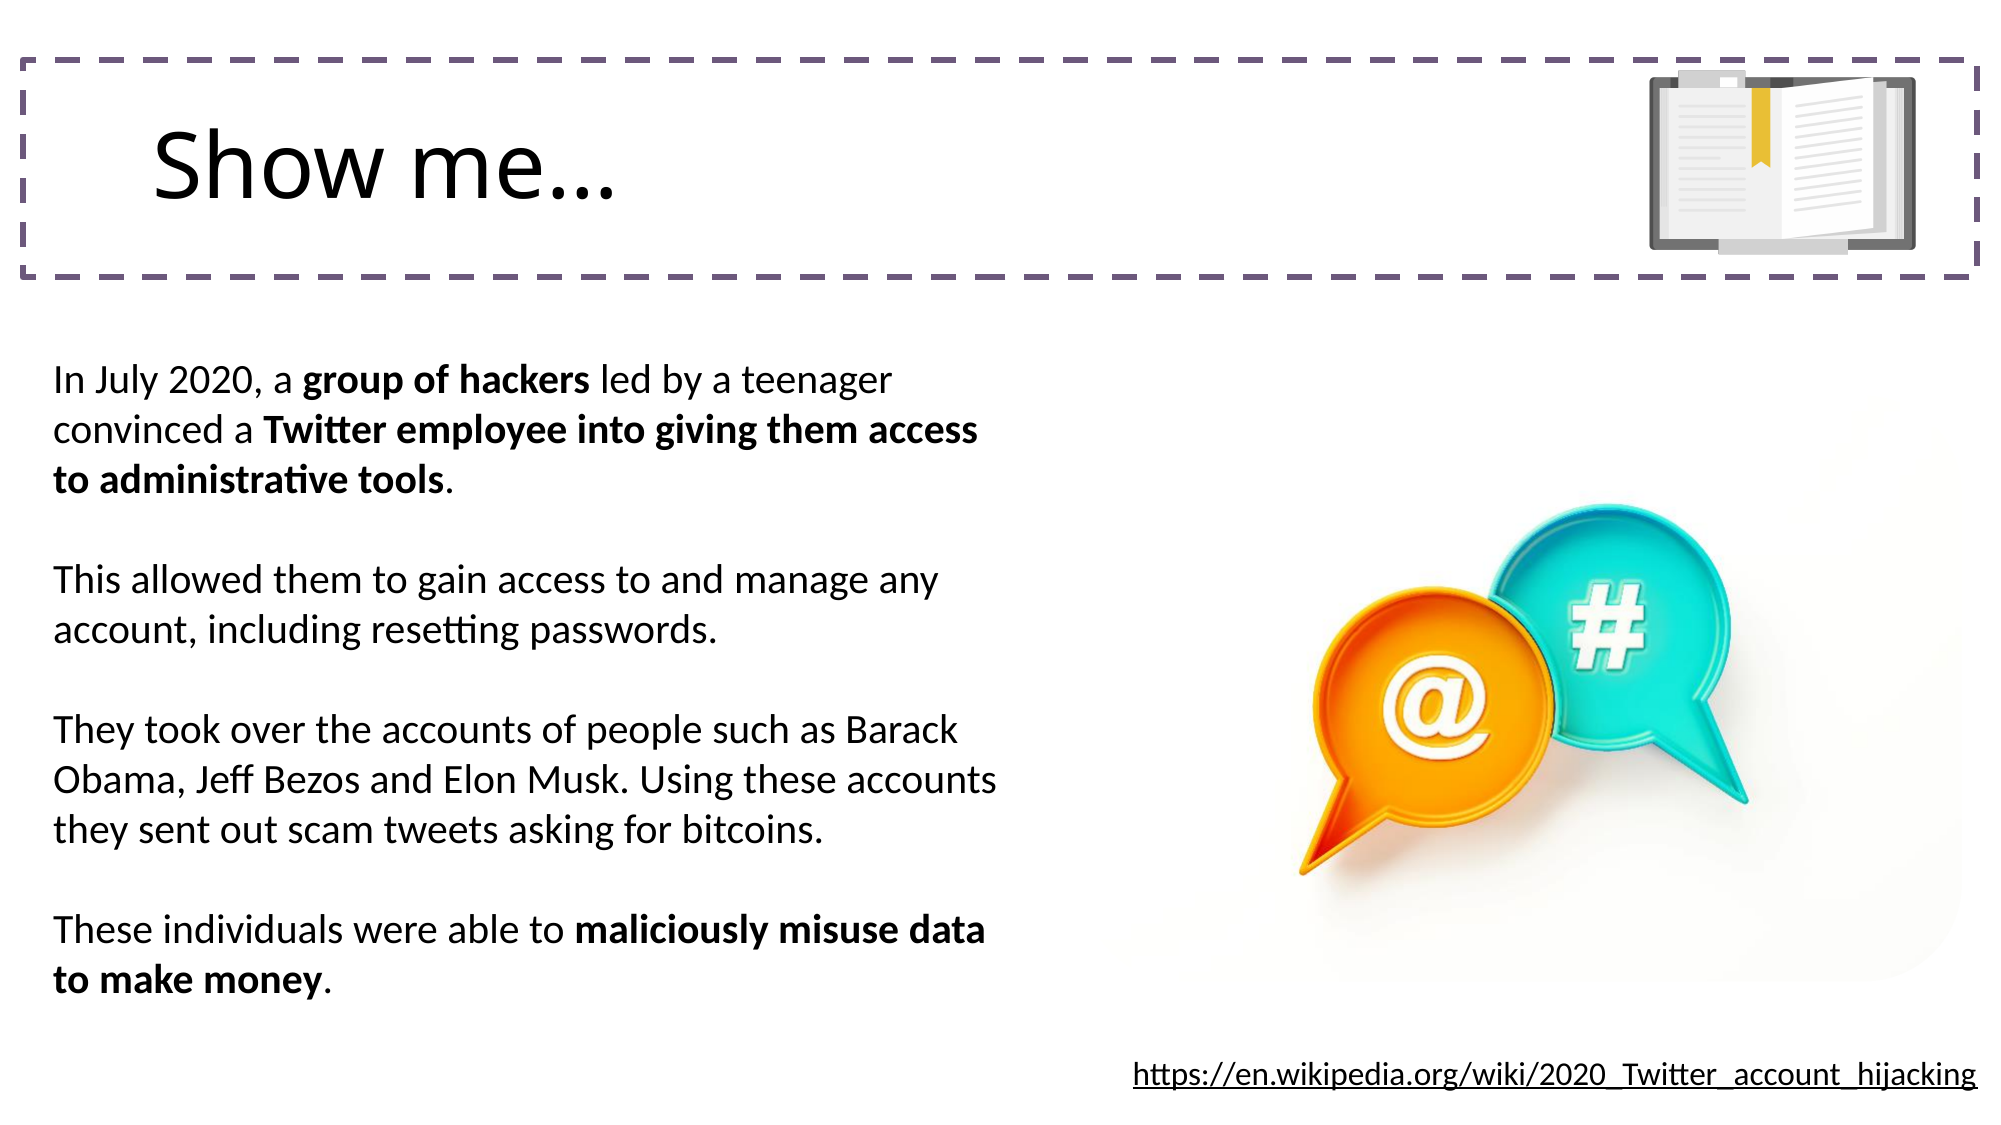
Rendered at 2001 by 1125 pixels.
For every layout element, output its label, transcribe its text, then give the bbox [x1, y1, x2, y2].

text_box https://en.wikipedia.org/wiki/2020_Twitter_account_hijacking [872, 1044, 2000, 1099]
text_box In July 2020, a group of hackers led by a teenager convinced a Twitter employee into giving them access to administrative tools. This allowed them to gain access to and manage any account, including resetting passwords. They took over the accounts of people such as Barack Obama, Jeff Bezos and Elon Musk. Using these accounts they sent out scam tweets asking for bitcoins. These individuals were able to maliciously misuse data to make money. [38, 344, 1024, 1010]
title Show me… [137, 59, 1863, 278]
picture [1649, 0, 1955, 341]
picture [1083, 395, 1962, 982]
